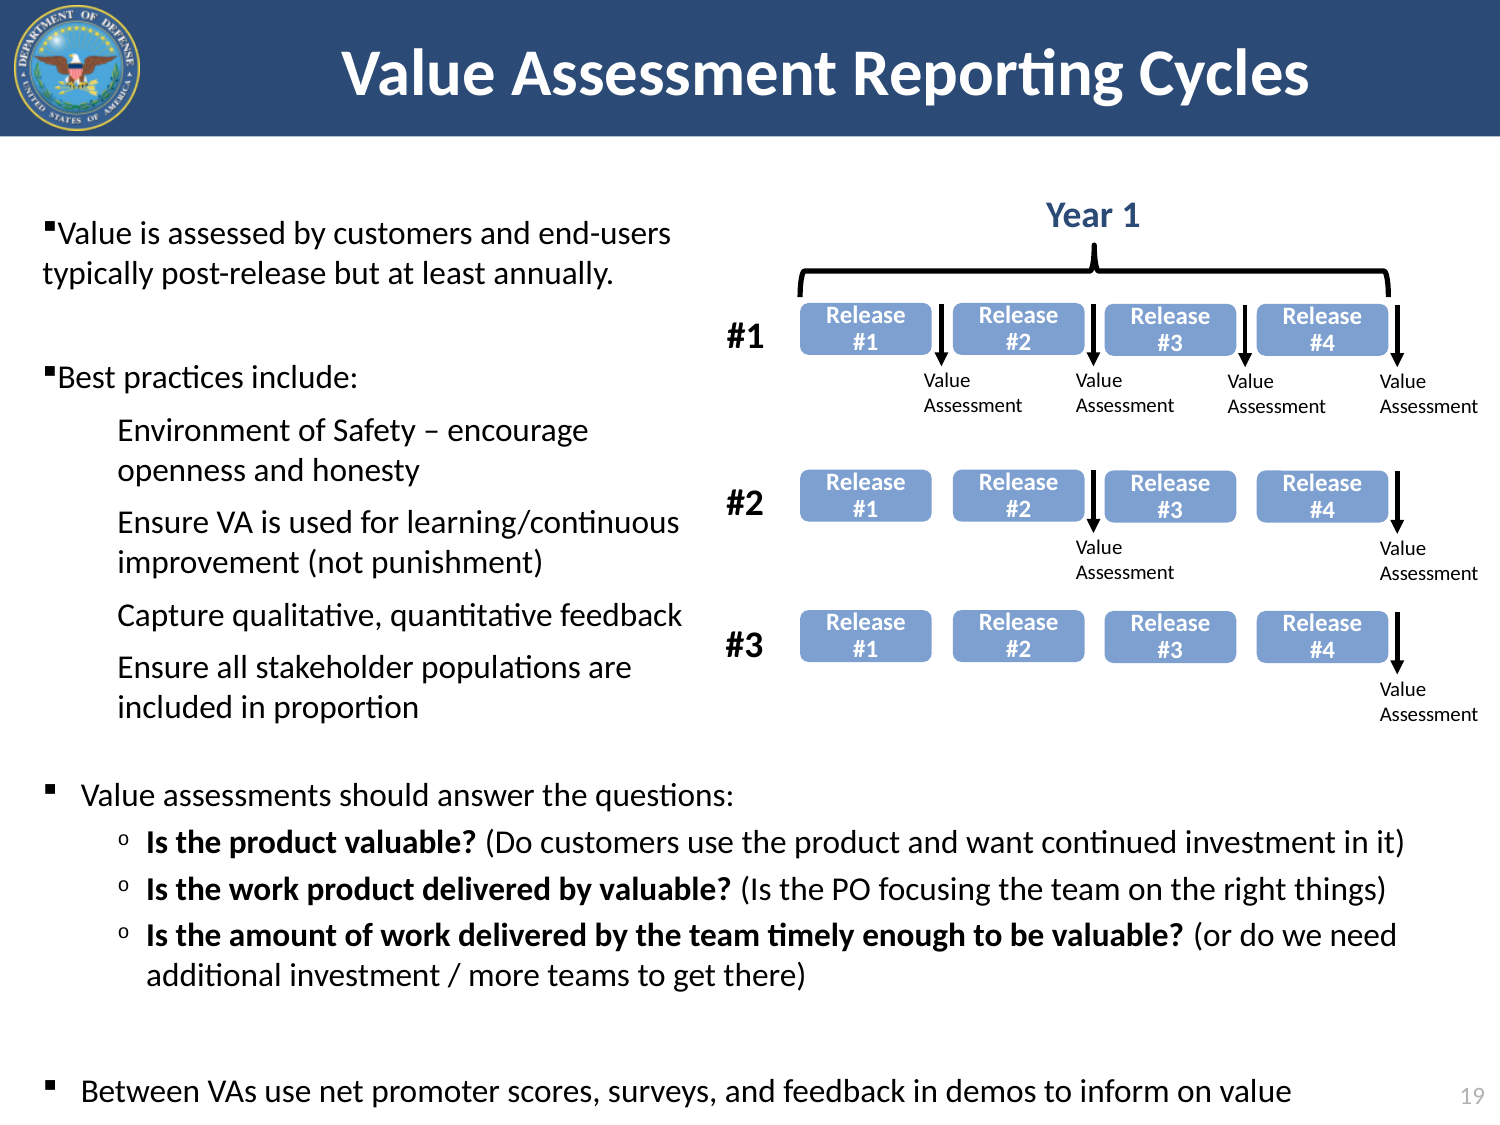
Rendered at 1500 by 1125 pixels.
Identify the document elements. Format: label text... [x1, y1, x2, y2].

text_box #2 [726, 478, 824, 524]
text_box Release #3 [1102, 301, 1239, 358]
text_box #1 [726, 310, 824, 357]
text_box Value Assessment [923, 366, 1045, 417]
text_box Release #1 [797, 607, 934, 665]
text_box Release #2 [950, 300, 1087, 358]
text_box Value is assessed by customers and end-users typically post-release but at least annually. Best practices include: Environment of Safety – encourage openness and honesty Ensure VA is used for learning/continuous improvement (not punishment) Capture qualitative, quantitative feedback Ensure all stakeholder populations are included in proportion [27, 203, 700, 733]
text_box Release #4 [1254, 468, 1391, 525]
title Value Assessment Reporting Cycles [153, 0, 1500, 137]
text_box Value Assessment [1379, 534, 1500, 585]
text_box Release #4 [1254, 301, 1391, 358]
text_box Value Assessment [1227, 367, 1348, 418]
text_box Release #3 [1102, 608, 1239, 666]
text_box Value Assessment [1379, 367, 1500, 418]
text_box Value Assessment [1379, 675, 1500, 726]
text_box #3 [725, 619, 823, 665]
text_box Release #4 [1254, 608, 1391, 666]
list Value assessments should answer the questions: Is the product valuable? (Do customers use the product and want continued investment in it) Is the work product delivered by valuable? (Is the PO focusing the team on the right things) Is the amount of work delivered by the team timely enough to be valuable? (or do we need additional investment / more teams to get there) Between VAs use net promoter scores, surveys, and feedback in demos to inform on value [27, 765, 1474, 1067]
text_box Release #2 [950, 607, 1087, 665]
text_box Release #2 [950, 467, 1087, 524]
picture [14, 5, 140, 131]
text_box [799, 244, 1390, 298]
text_box Release #1 [798, 300, 934, 358]
text_box Value Assessment [1075, 533, 1197, 584]
text_box Release #3 [1102, 468, 1239, 525]
text_box Year 1 [988, 190, 1198, 236]
text_box Release #1 [798, 467, 934, 524]
slide_number 19 [1162, 1065, 1500, 1125]
text_box Value Assessment [1075, 366, 1197, 417]
